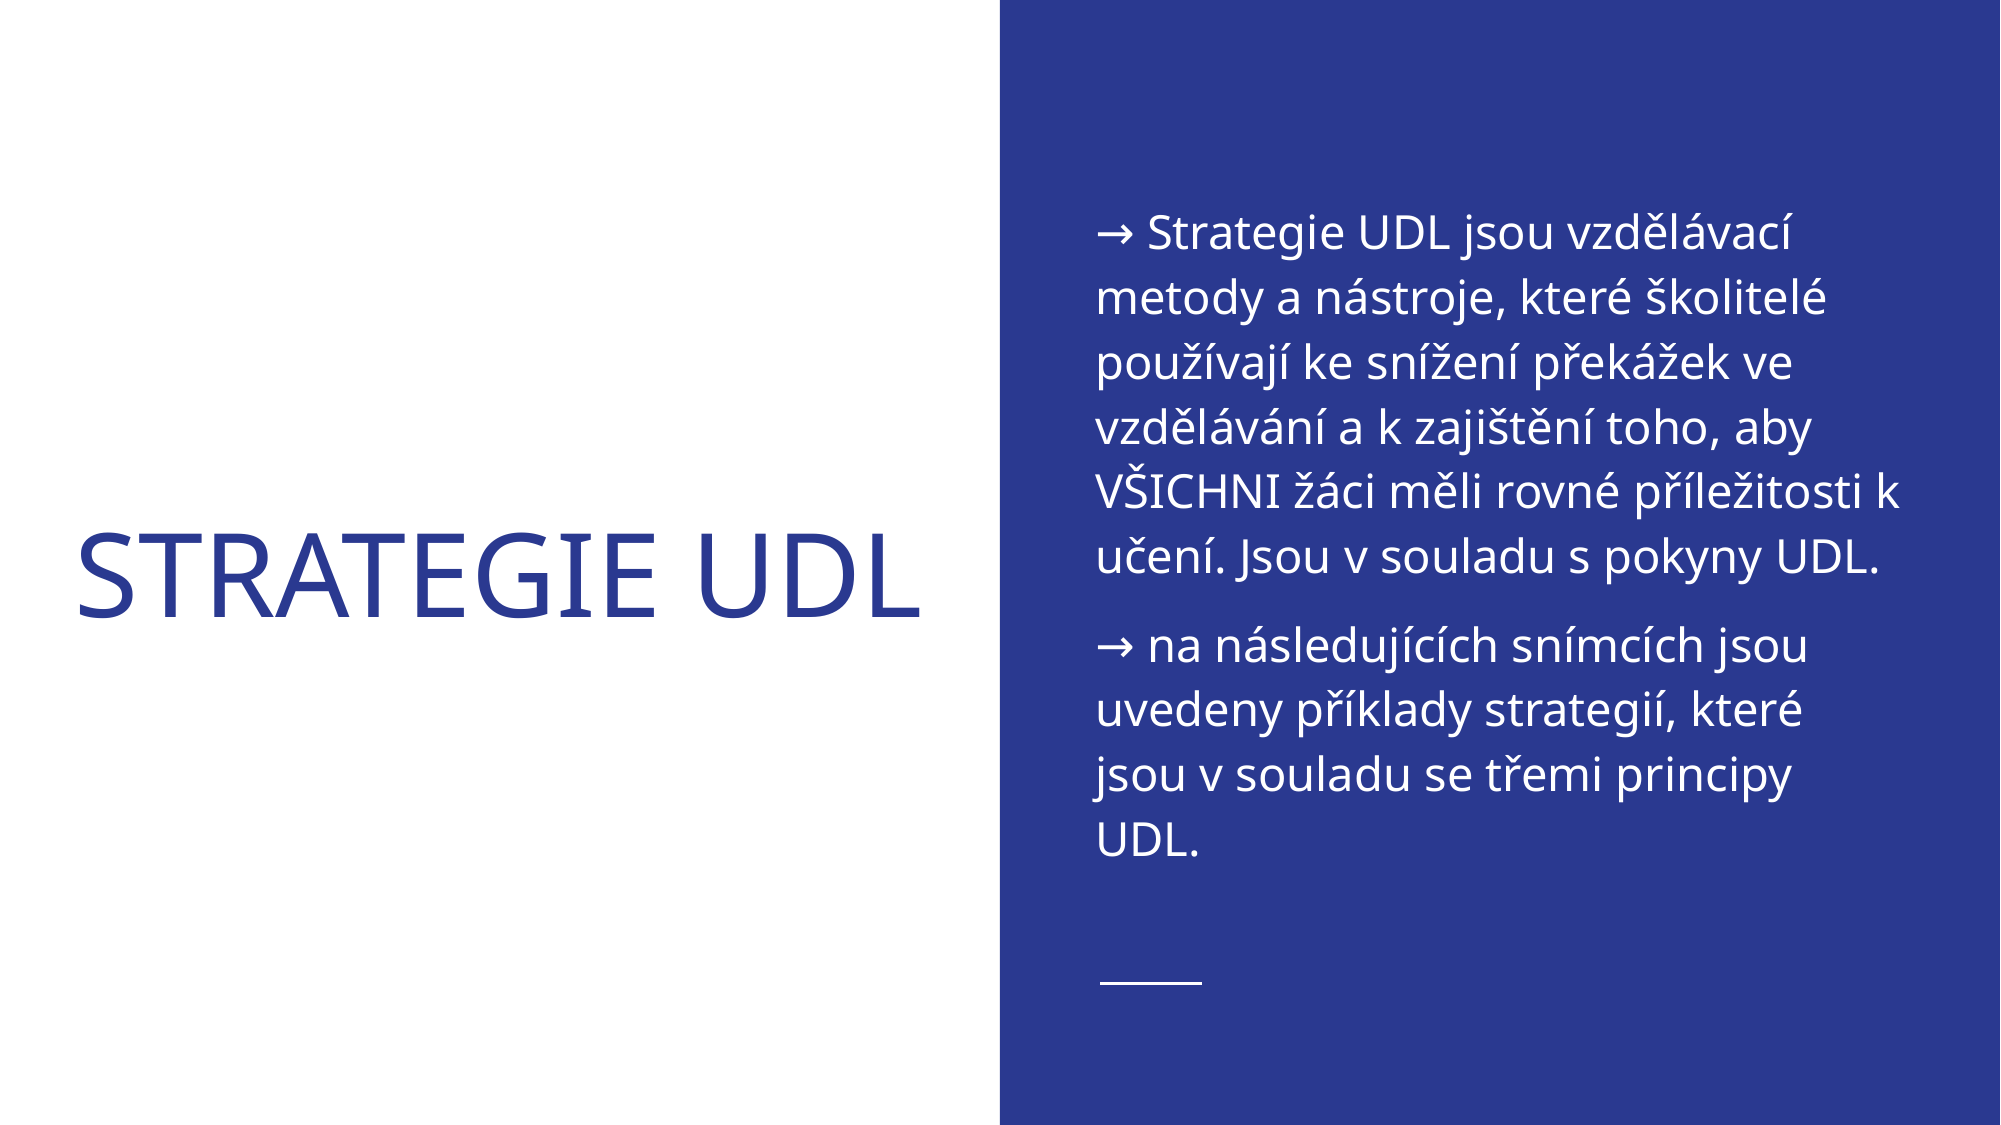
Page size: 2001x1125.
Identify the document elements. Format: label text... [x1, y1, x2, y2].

list → Strategie UDL jsou vzdělávací metody a nástroje, které školitelé používají ke snížení překážek ve vzdělávání a k zajištění toho, aby VŠICHNI žáci měli rovné příležitosti k učení. Jsou v souladu s pokyny UDL. → na následujících snímcích jsou uvedeny příklady strategií, které jsou v souladu se třemi principy UDL. [1080, 158, 1920, 967]
title STRATEGIE UDL [56, 476, 942, 648]
